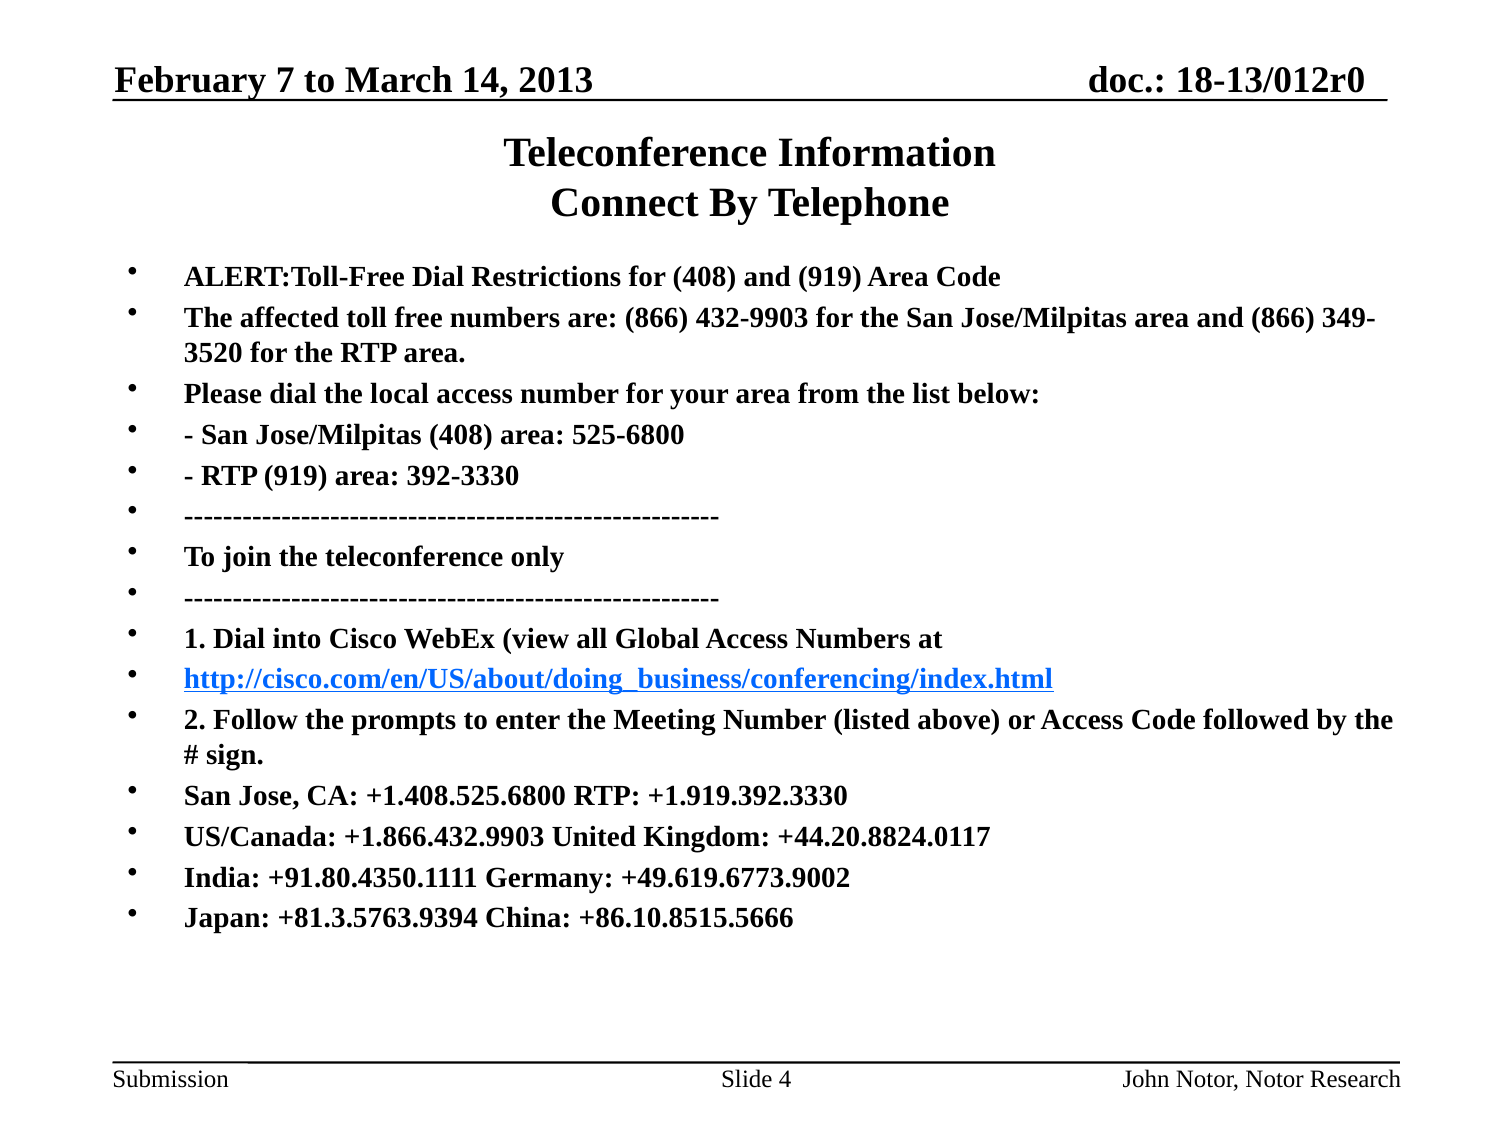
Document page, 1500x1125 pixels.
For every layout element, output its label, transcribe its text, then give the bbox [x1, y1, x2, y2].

list ALERT:Toll-Free Dial Restrictions for (408) and (919) Area Code The affected toll free numbers are: (866) 432-9903 for the San Jose/Milpitas area and (866) 349-3520 for the RTP area. Please dial the local access number for your area from the list below: - San Jose/Milpitas (408) area: 525-6800 - RTP (919) area: 392-3330 ------------------------------------------------------- To join the teleconference only ------------------------------------------------------- 1. Dial into Cisco WebEx (view all Global Access Numbers at http://cisco.com/en/US/about/doing_business/conferencing/index.html 2. Follow the prompts to enter the Meeting Number (listed above) or Access Code followed by the # sign. San Jose, CA: +1.408.525.6800 RTP: +1.919.392.3330 US/Canada: +1.866.432.9903 United Kingdom: +44.20.8824.0117 India: +91.80.4350.1111 Germany: +49.619.6773.9002 Japan: +81.3.5763.9394 China: +86.10.8515.5666 [112, 249, 1426, 976]
footer John Notor, Notor Research [1087, 1062, 1402, 1094]
title Teleconference Information Connect By Telephone [112, 112, 1388, 238]
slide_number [114, 54, 649, 101]
slide_number Slide 4 [712, 1061, 800, 1093]
